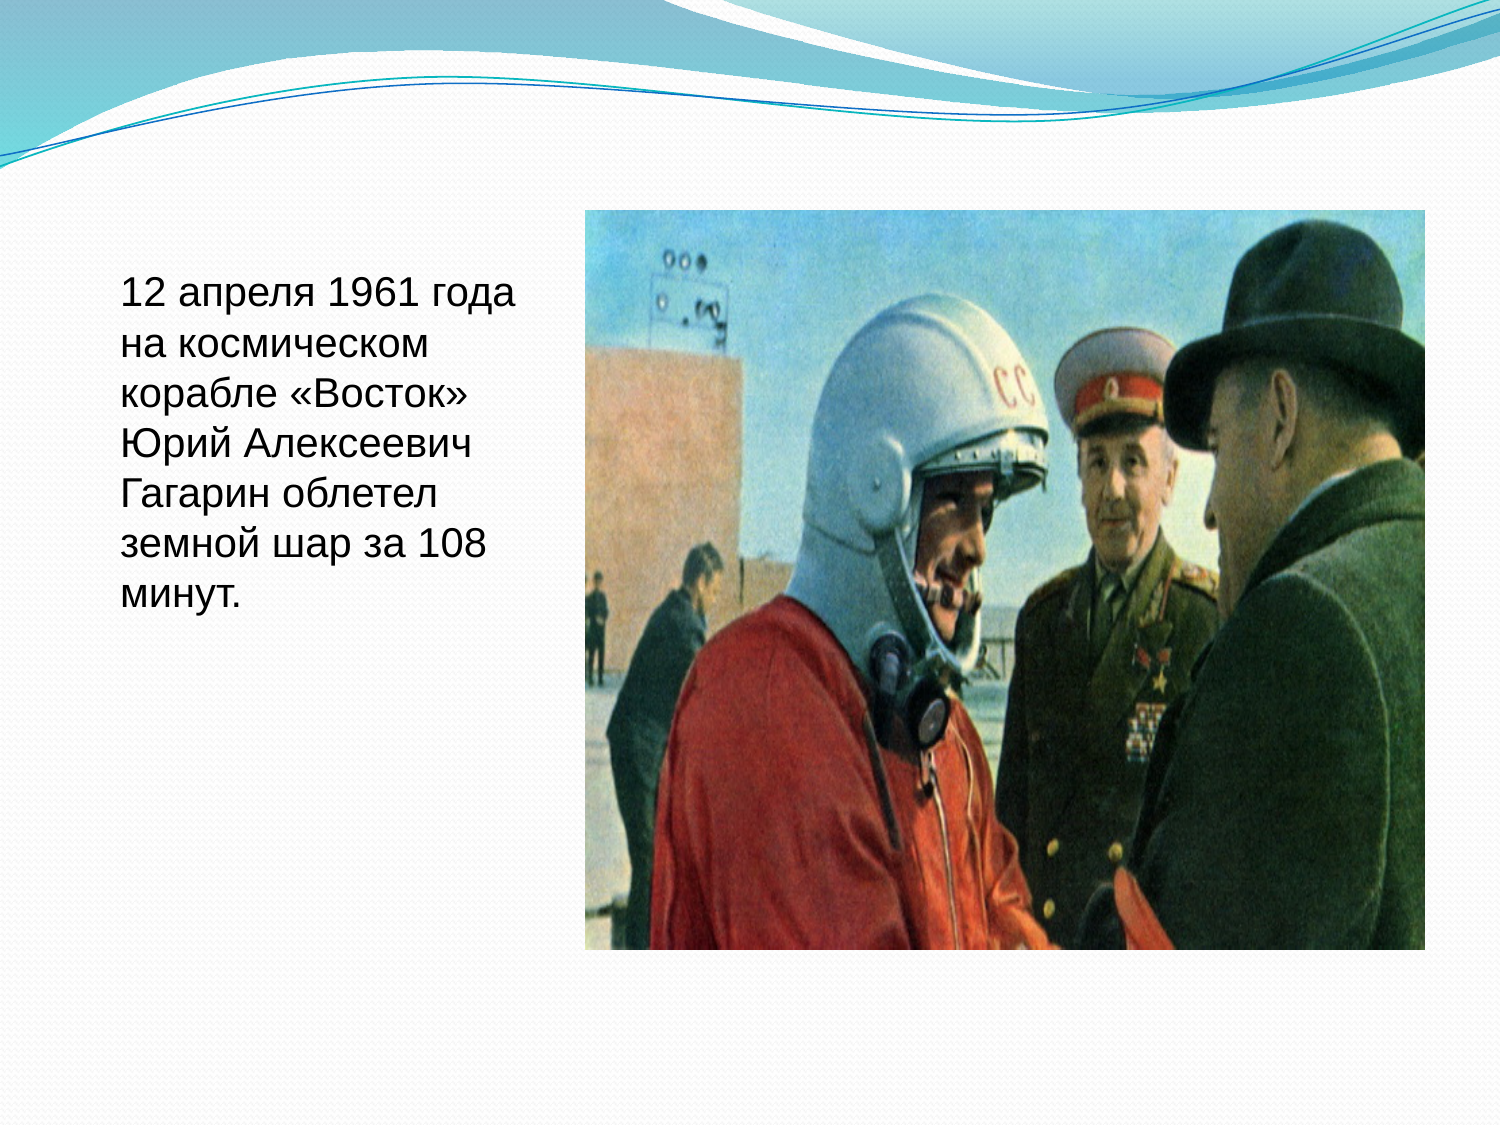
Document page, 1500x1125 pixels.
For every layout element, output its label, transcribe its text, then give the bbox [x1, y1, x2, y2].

list 12 апреля 1961 года на космическом корабле «Восток» Юрий Алексеевич Гагарин облетел земной шар за 108 минут. [117, 257, 568, 1008]
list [585, 210, 1425, 950]
